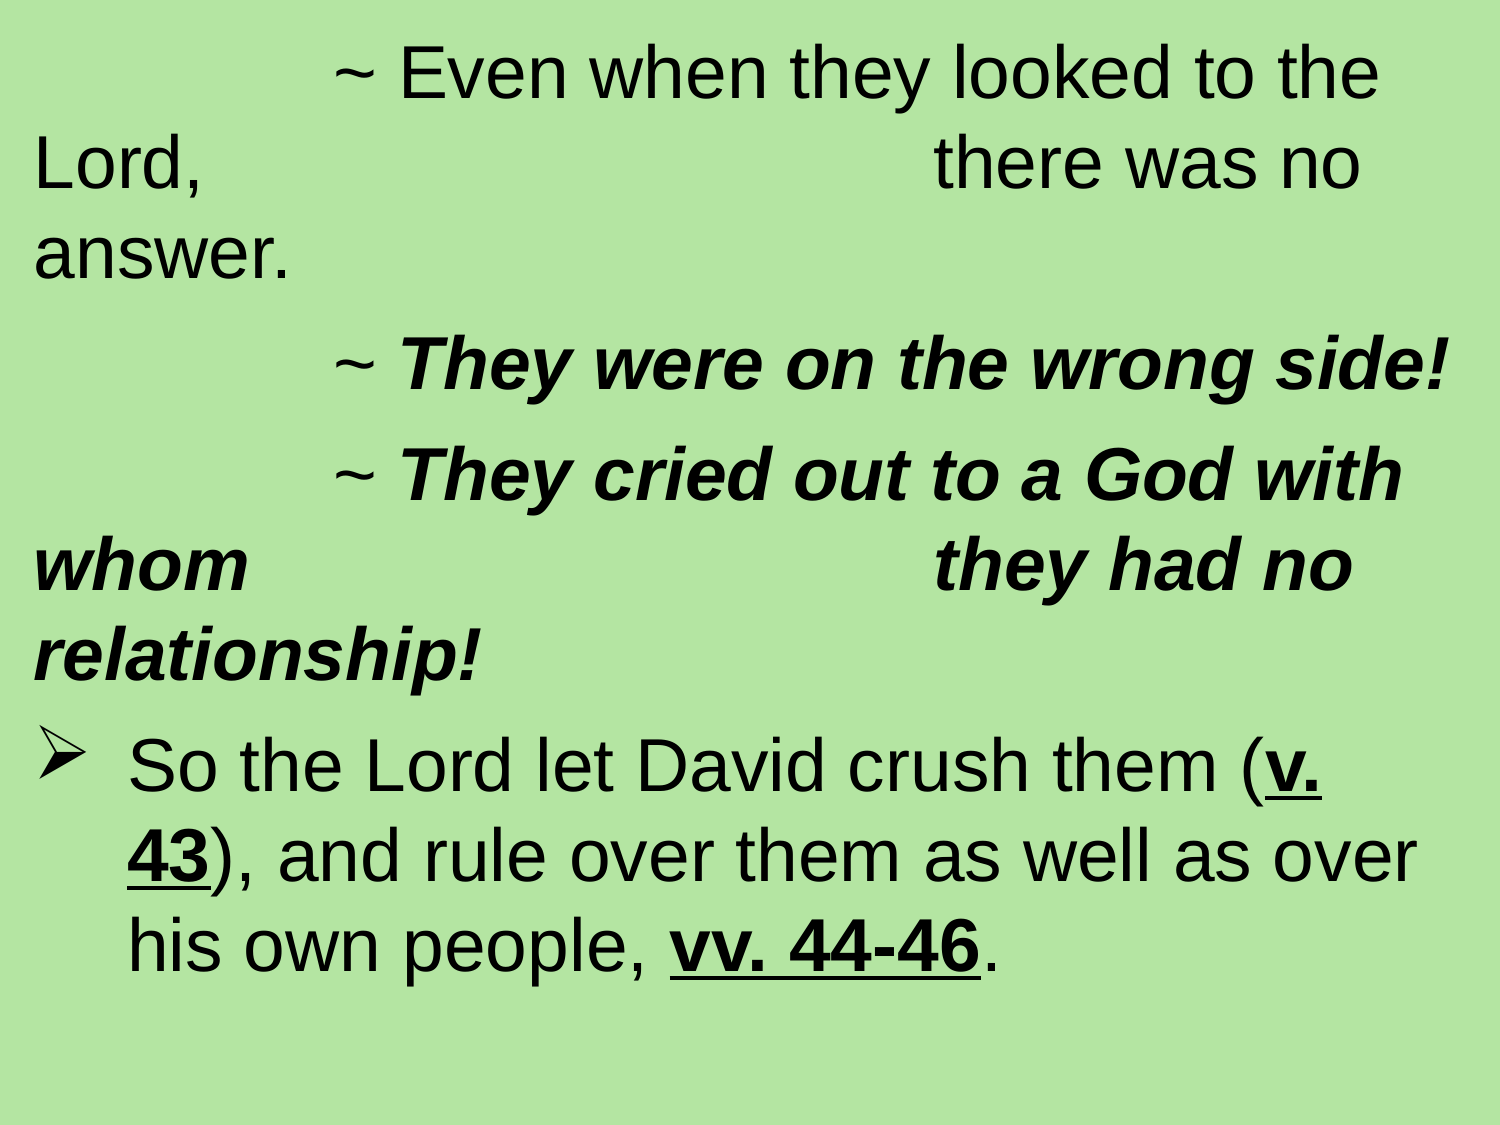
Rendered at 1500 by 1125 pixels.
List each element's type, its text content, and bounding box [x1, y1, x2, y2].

subtitle ~ Even when they looked to the Lord, there was no answer. ~ They were on the wrong side! ~ They cried out to a God with whom they had no relationship! So the Lord let David crush them (v. 43), and rule over them as well as over his own people, vv. 44-46. [18, 16, 1482, 1106]
